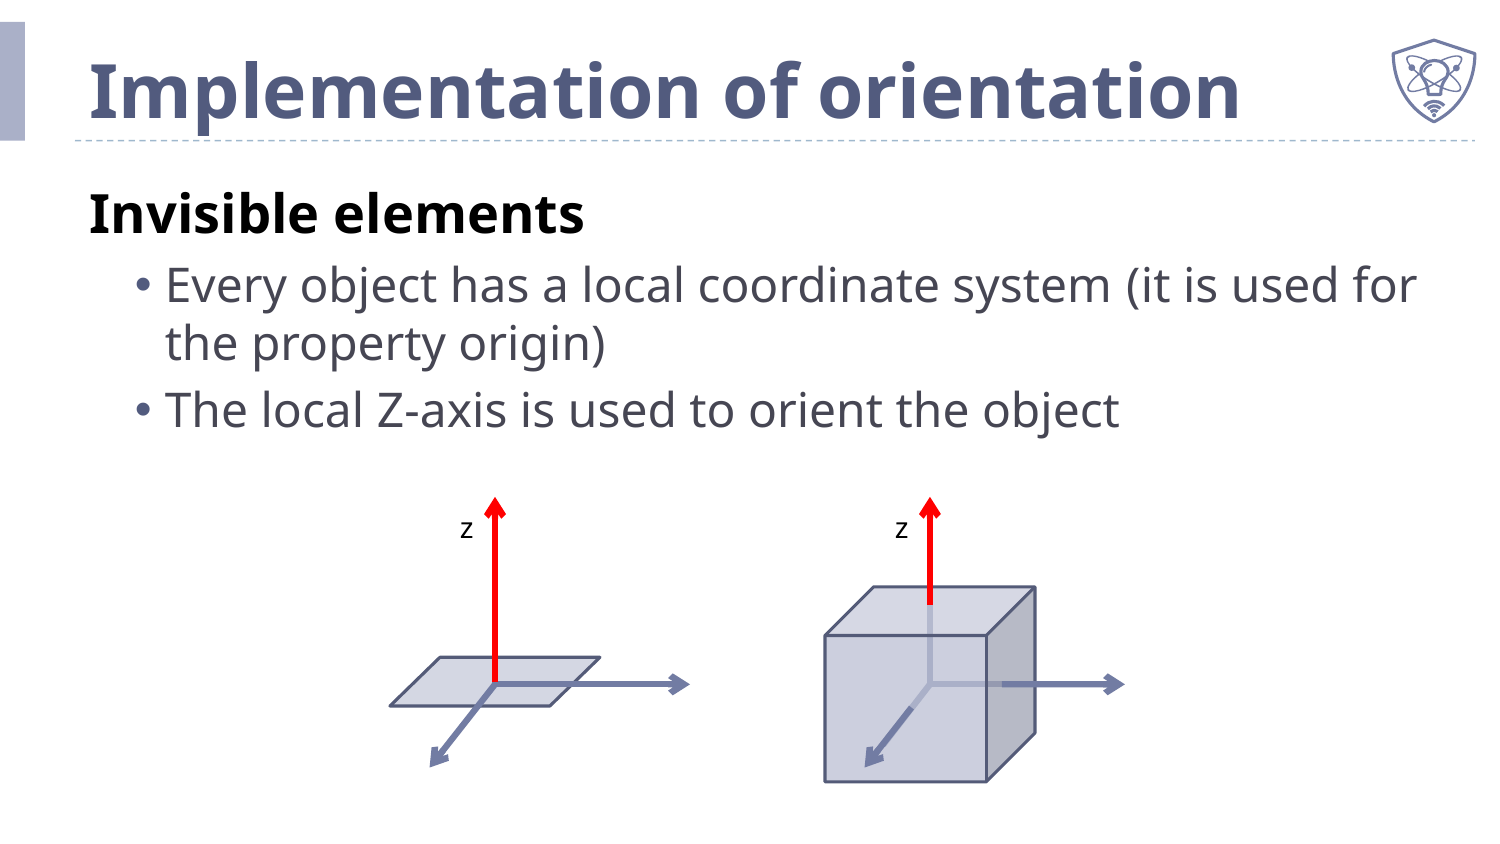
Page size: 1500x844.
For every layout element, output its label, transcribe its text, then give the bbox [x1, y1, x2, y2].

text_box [864, 709, 910, 768]
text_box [429, 684, 496, 768]
text_box z [398, 495, 490, 558]
text_box [501, 698, 561, 708]
text_box z [833, 495, 925, 558]
title Implementation of orientation [75, 18, 1475, 141]
list Invisible elements Every object has a local coordinate system (it is used for the property origin) The local Z-axis is used to orient the object [75, 171, 1475, 835]
text_box [823, 585, 1037, 784]
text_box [884, 684, 931, 743]
text_box [388, 655, 489, 708]
text_box [500, 655, 602, 681]
